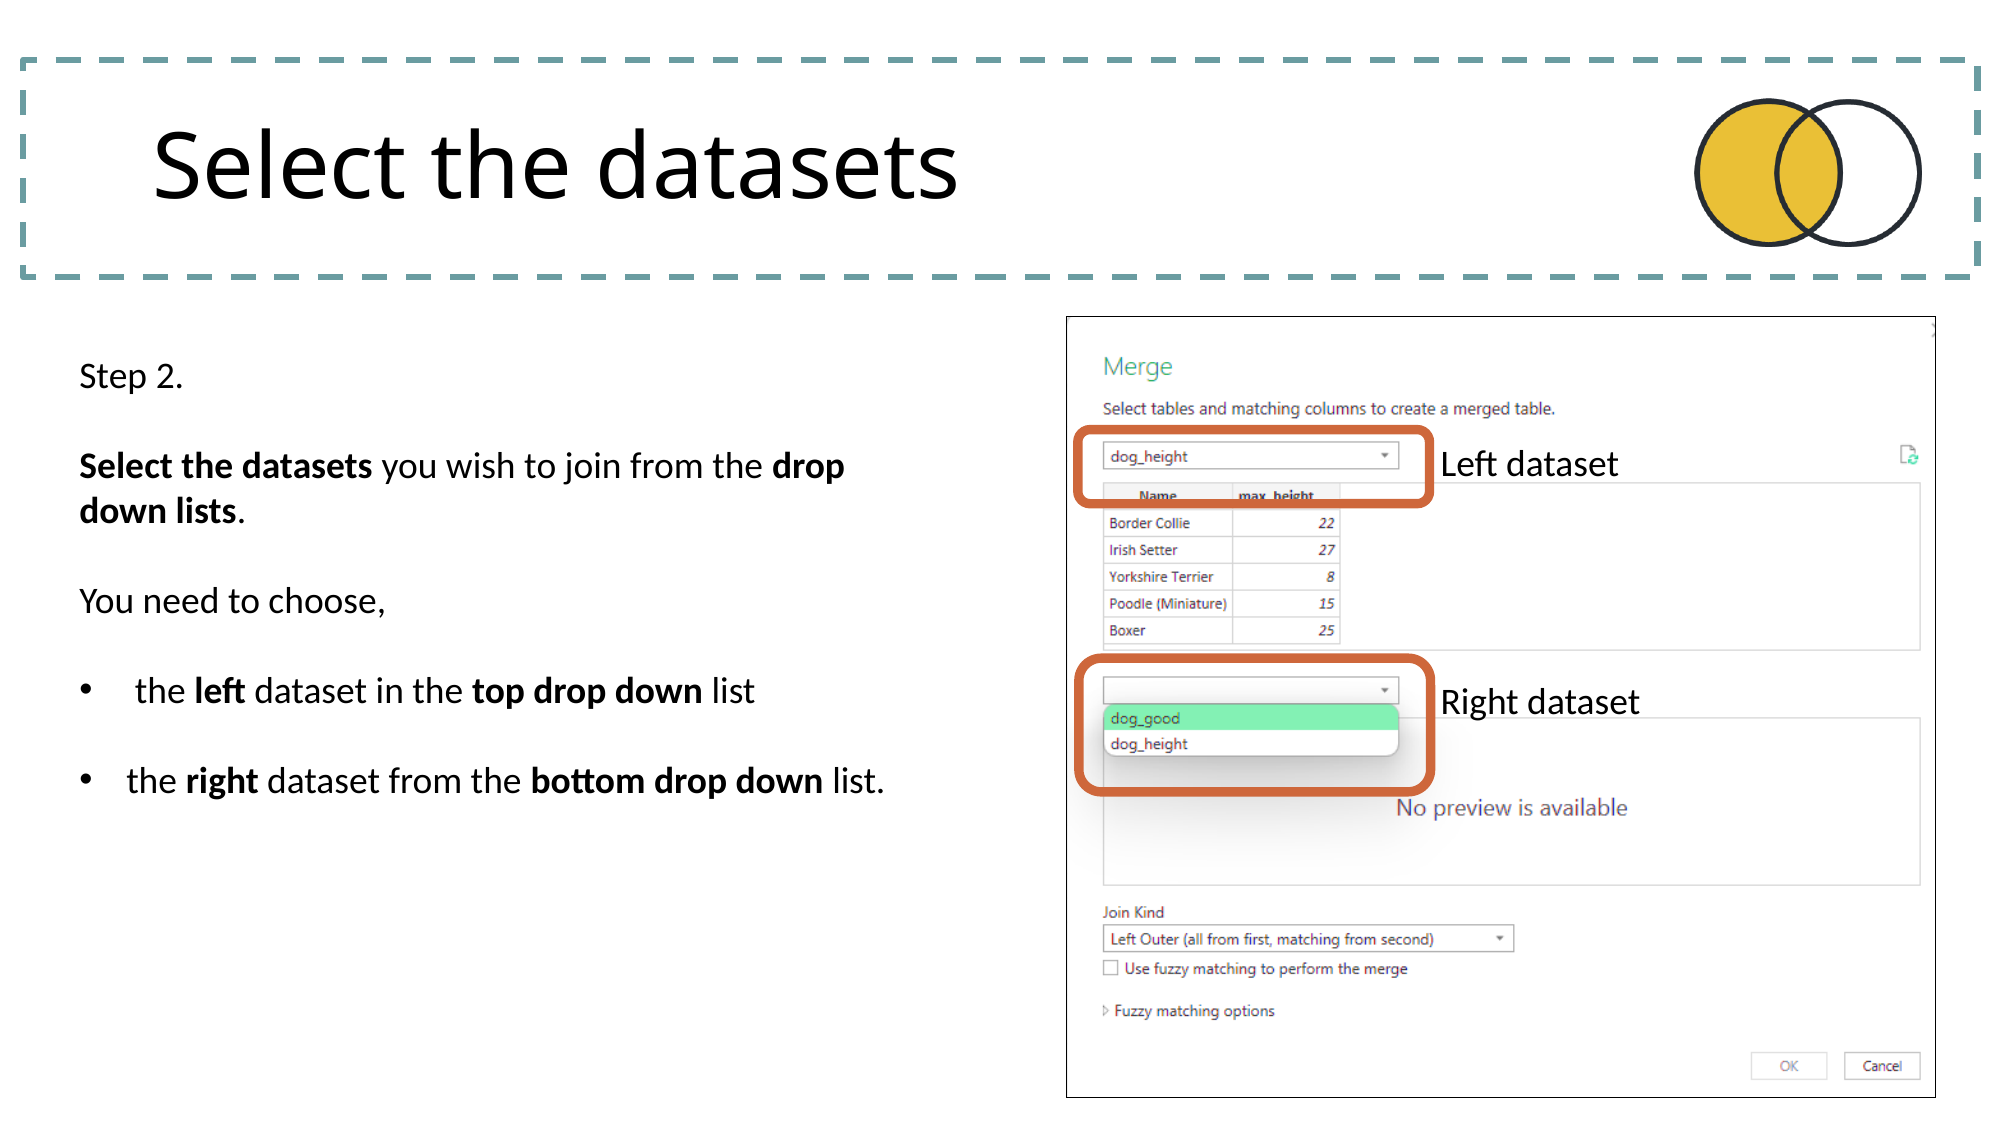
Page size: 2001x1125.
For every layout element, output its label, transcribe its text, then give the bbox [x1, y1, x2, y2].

picture [1694, 98, 1922, 248]
text_box Step 2. Select the datasets you wish to join from the drop down lists. You need to choose, the left dataset in the top drop down list the right dataset from the bottom drop down list. [64, 343, 957, 854]
picture [1066, 315, 1936, 1098]
title Select the datasets [137, 59, 1863, 278]
